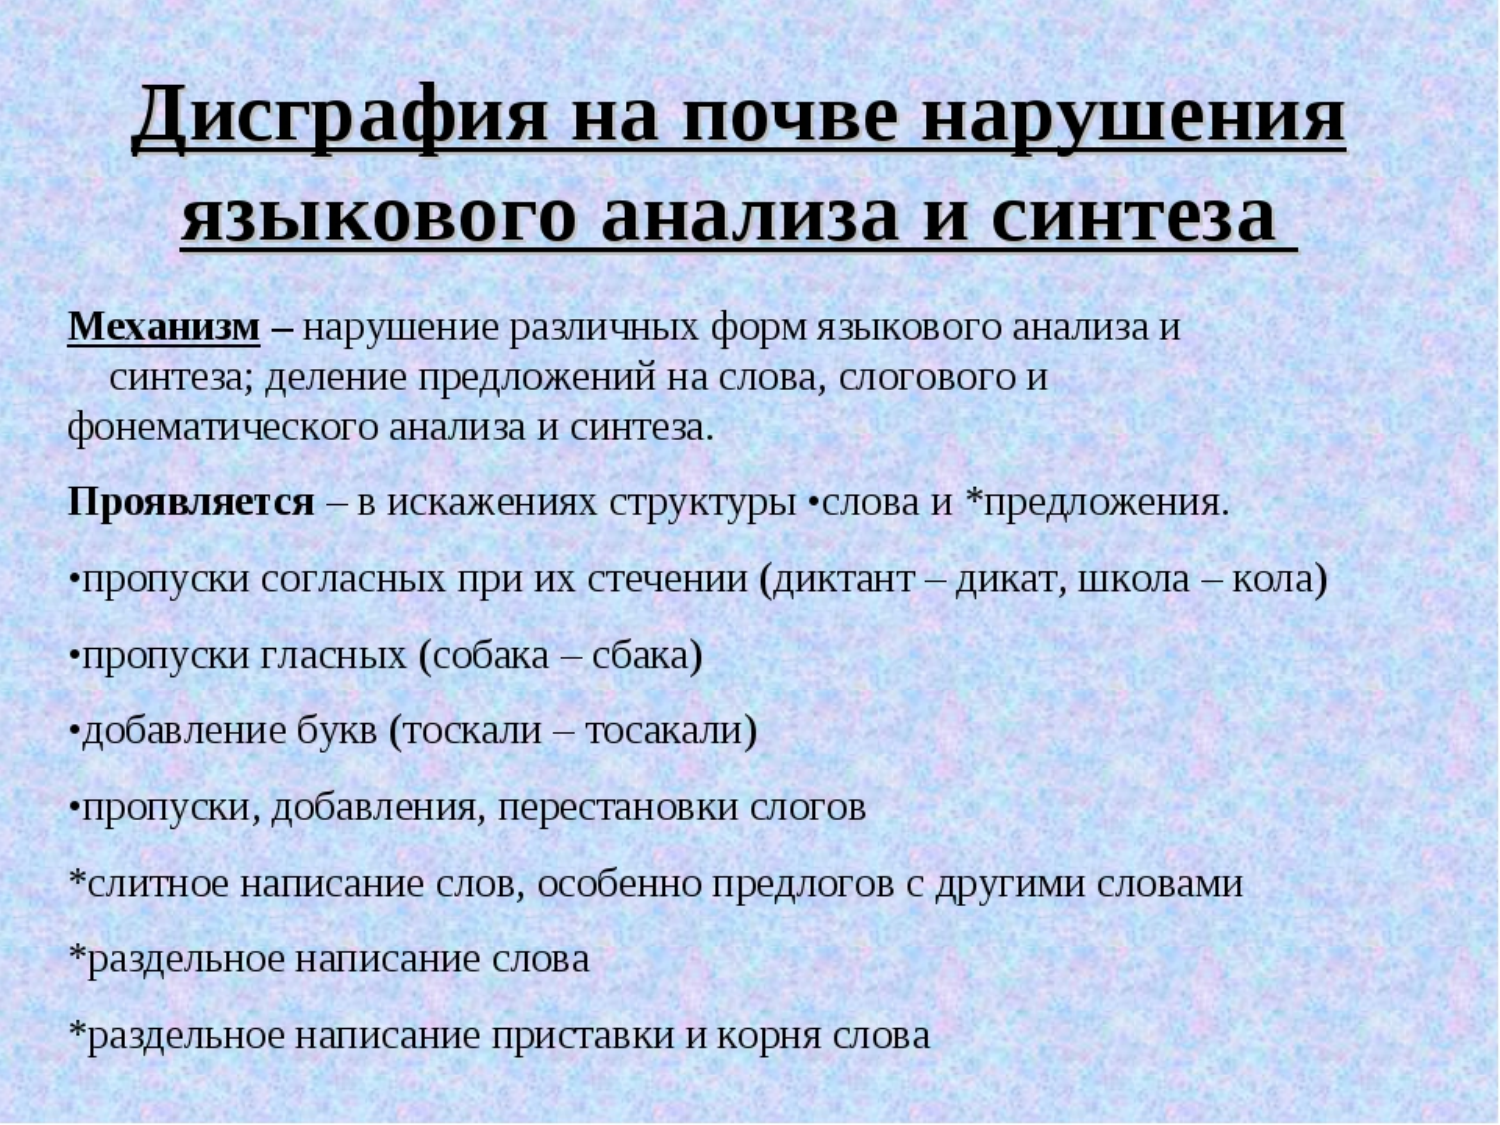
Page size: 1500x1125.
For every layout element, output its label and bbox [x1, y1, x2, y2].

list [0, 0, 1500, 1125]
